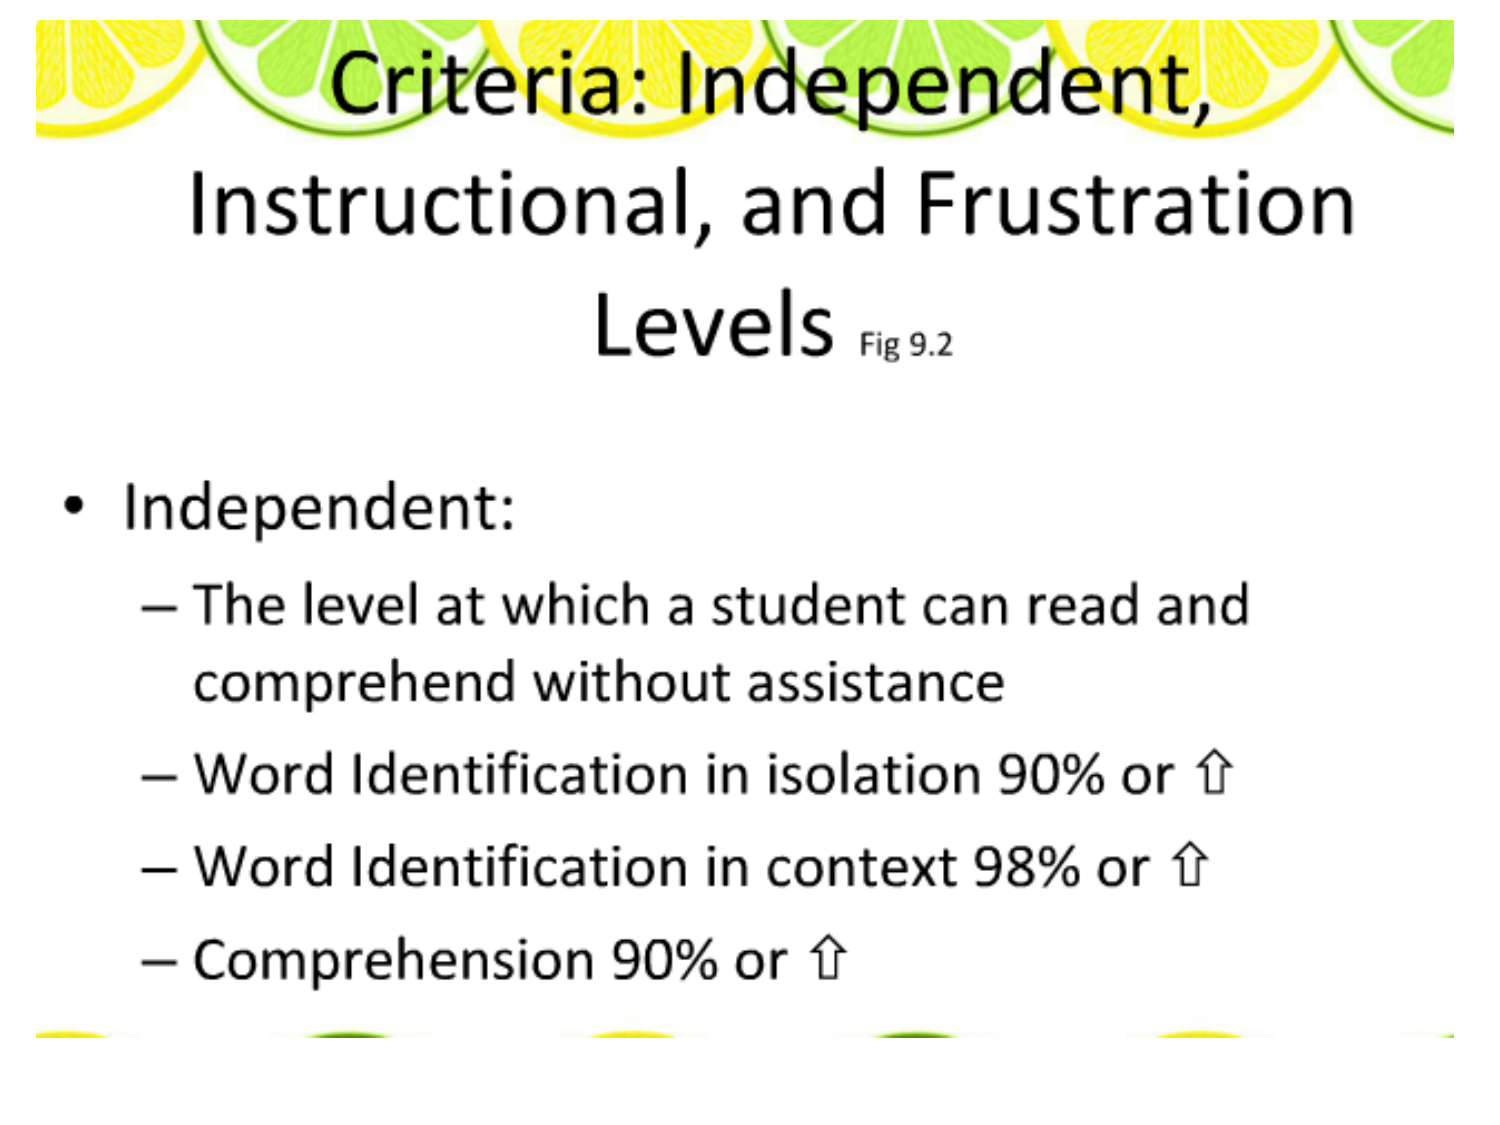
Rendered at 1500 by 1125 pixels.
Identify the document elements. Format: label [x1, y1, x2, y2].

picture [36, 20, 1455, 1038]
